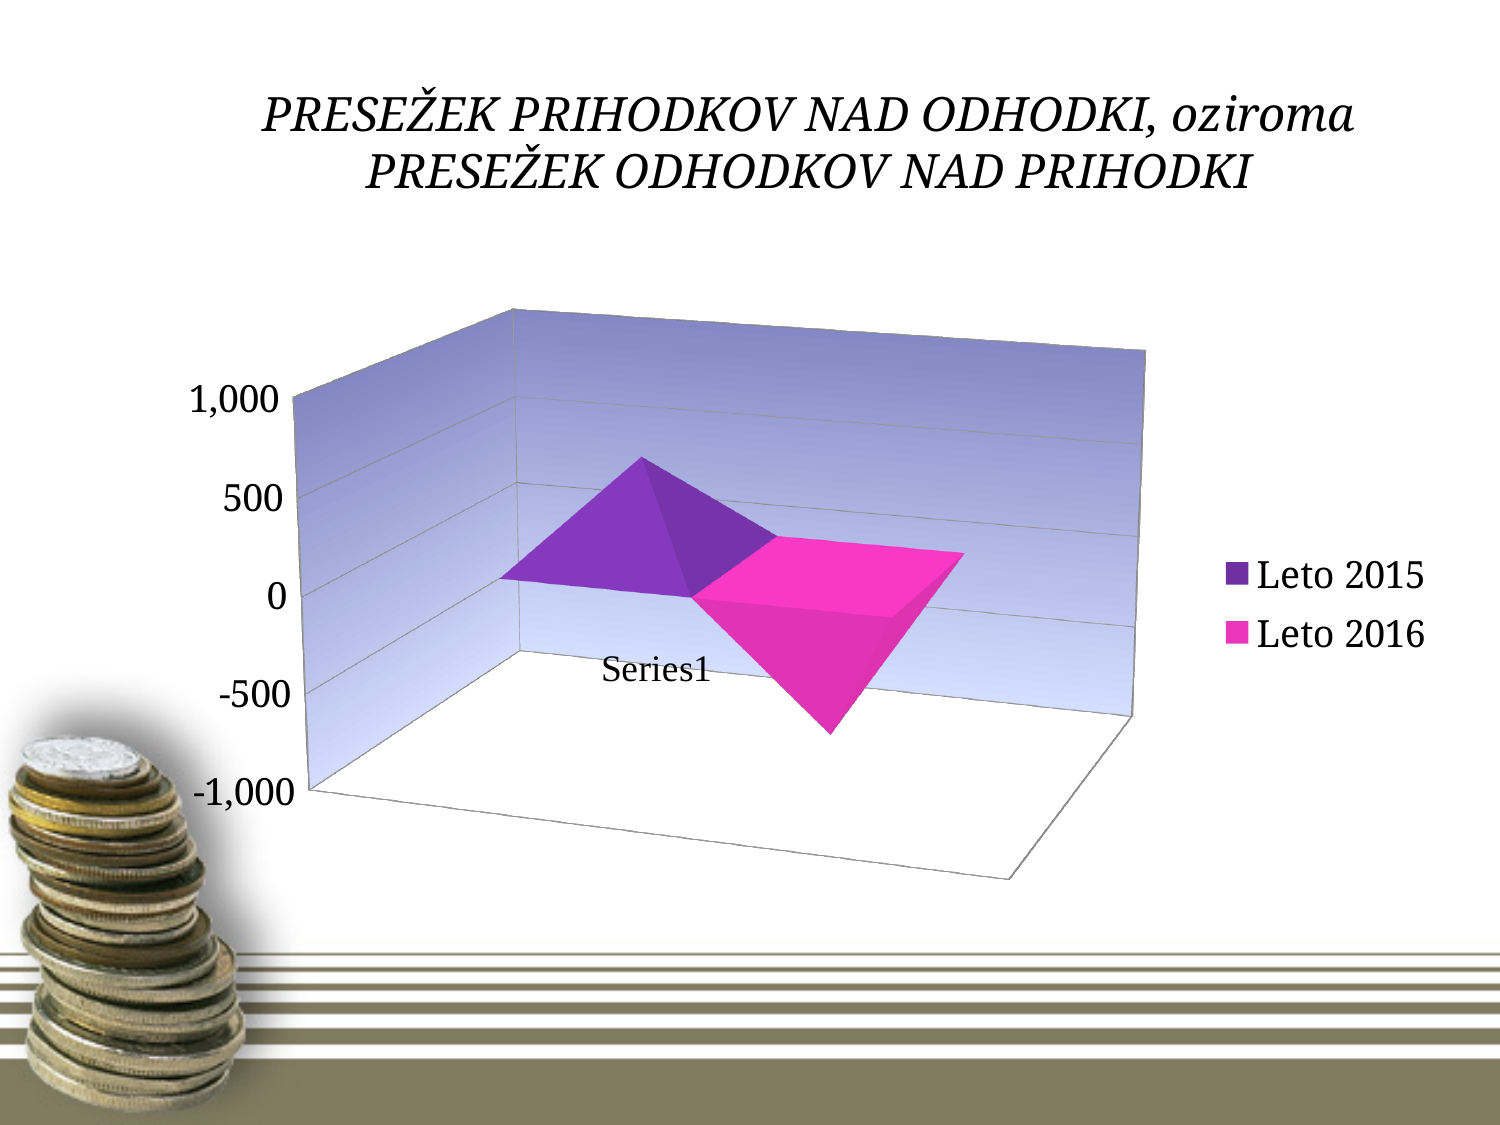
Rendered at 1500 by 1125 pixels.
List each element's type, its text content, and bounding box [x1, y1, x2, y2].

title PRESEŽEK PRIHODKOV NAD ODHODKI, oziroma PRESEŽEK ODHODKOV NAD PRIHODKI [171, 19, 1447, 207]
chart [100, 231, 1451, 975]
picture [0, 0, 1500, 1125]
